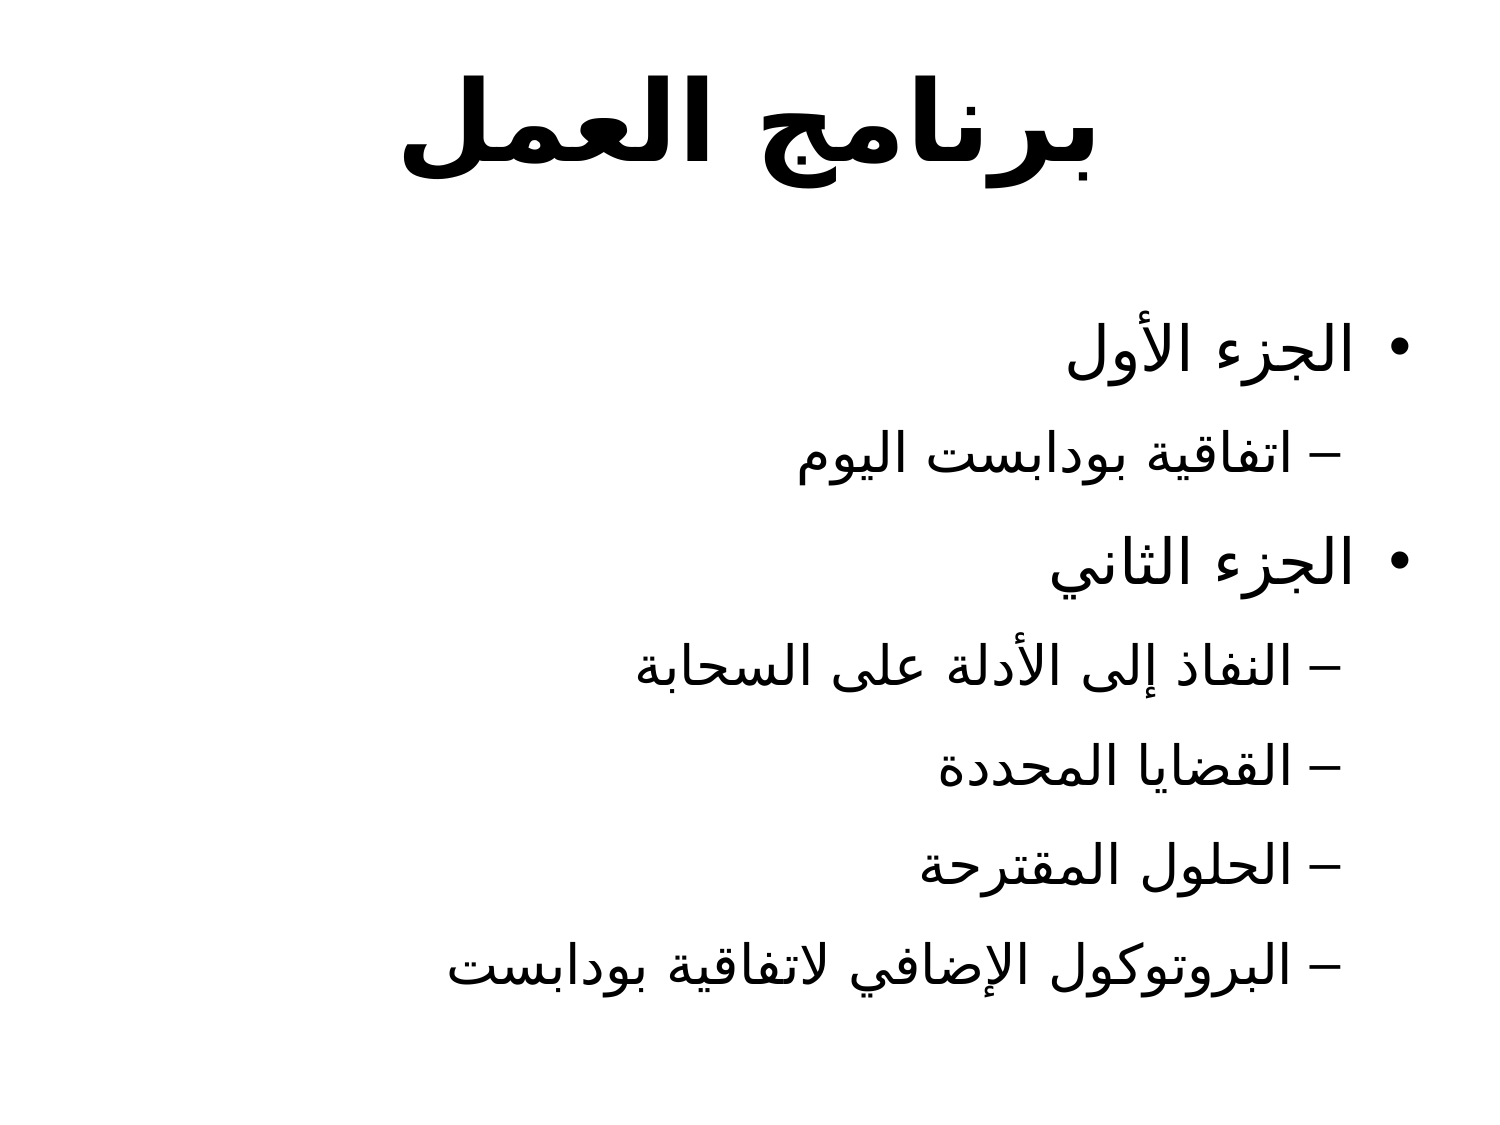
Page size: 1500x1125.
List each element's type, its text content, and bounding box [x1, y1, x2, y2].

list الجزء الأول اتفاقية بودابست اليوم الجزء الثاني النفاذ إلى الأدلة على السحابة القضايا المحددة الحلول المقترحة البروتوكول الإضافي لاتفاقية بودابست [75, 262, 1425, 1005]
title برنامج العمل [75, 45, 1425, 188]
